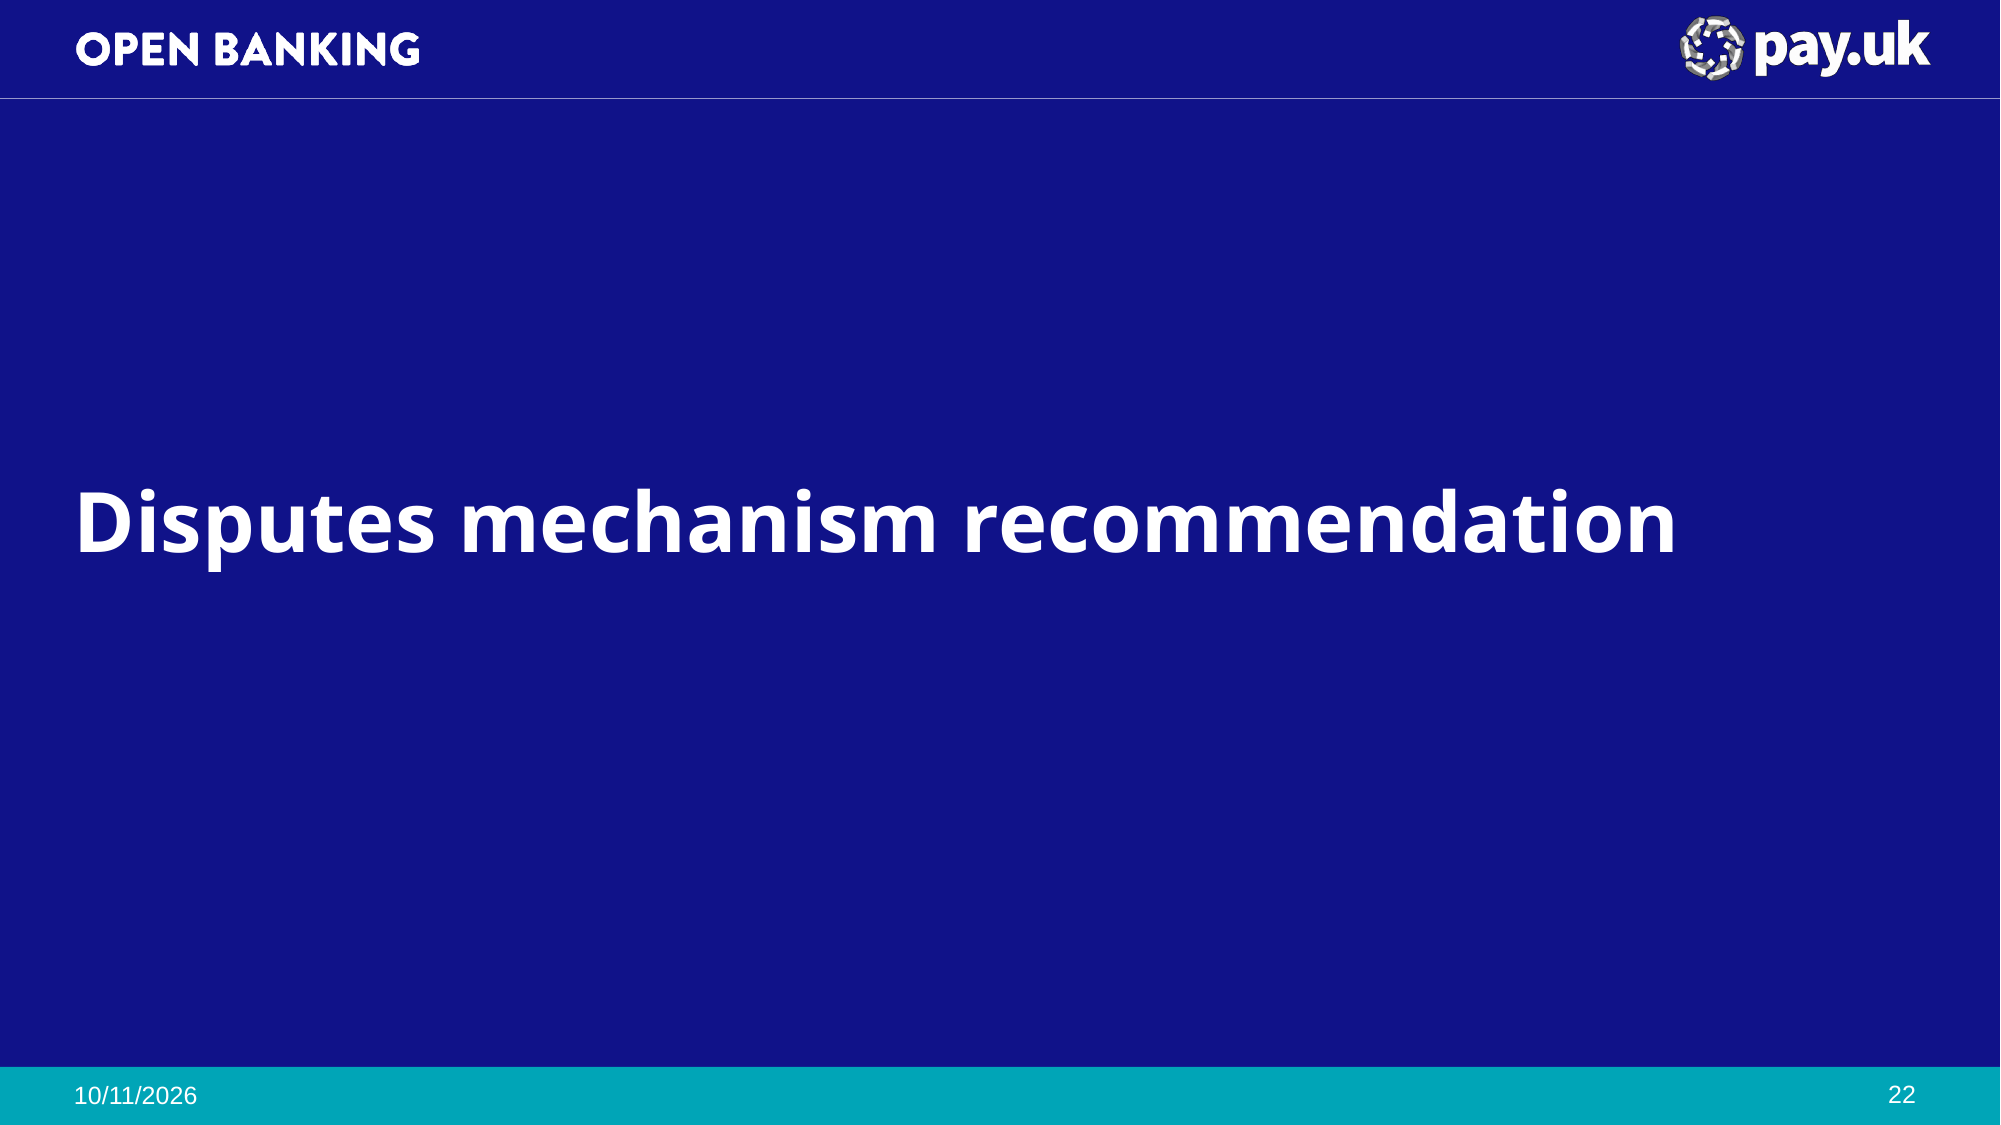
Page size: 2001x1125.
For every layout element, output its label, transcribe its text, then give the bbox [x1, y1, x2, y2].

picture [1670, 1, 1939, 87]
picture [43, 0, 452, 99]
title Disputes mechanism recommendation [59, 105, 1750, 576]
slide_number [59, 1065, 509, 1125]
footer [662, 1064, 1338, 1124]
slide_number 22 [1412, 1064, 1932, 1124]
